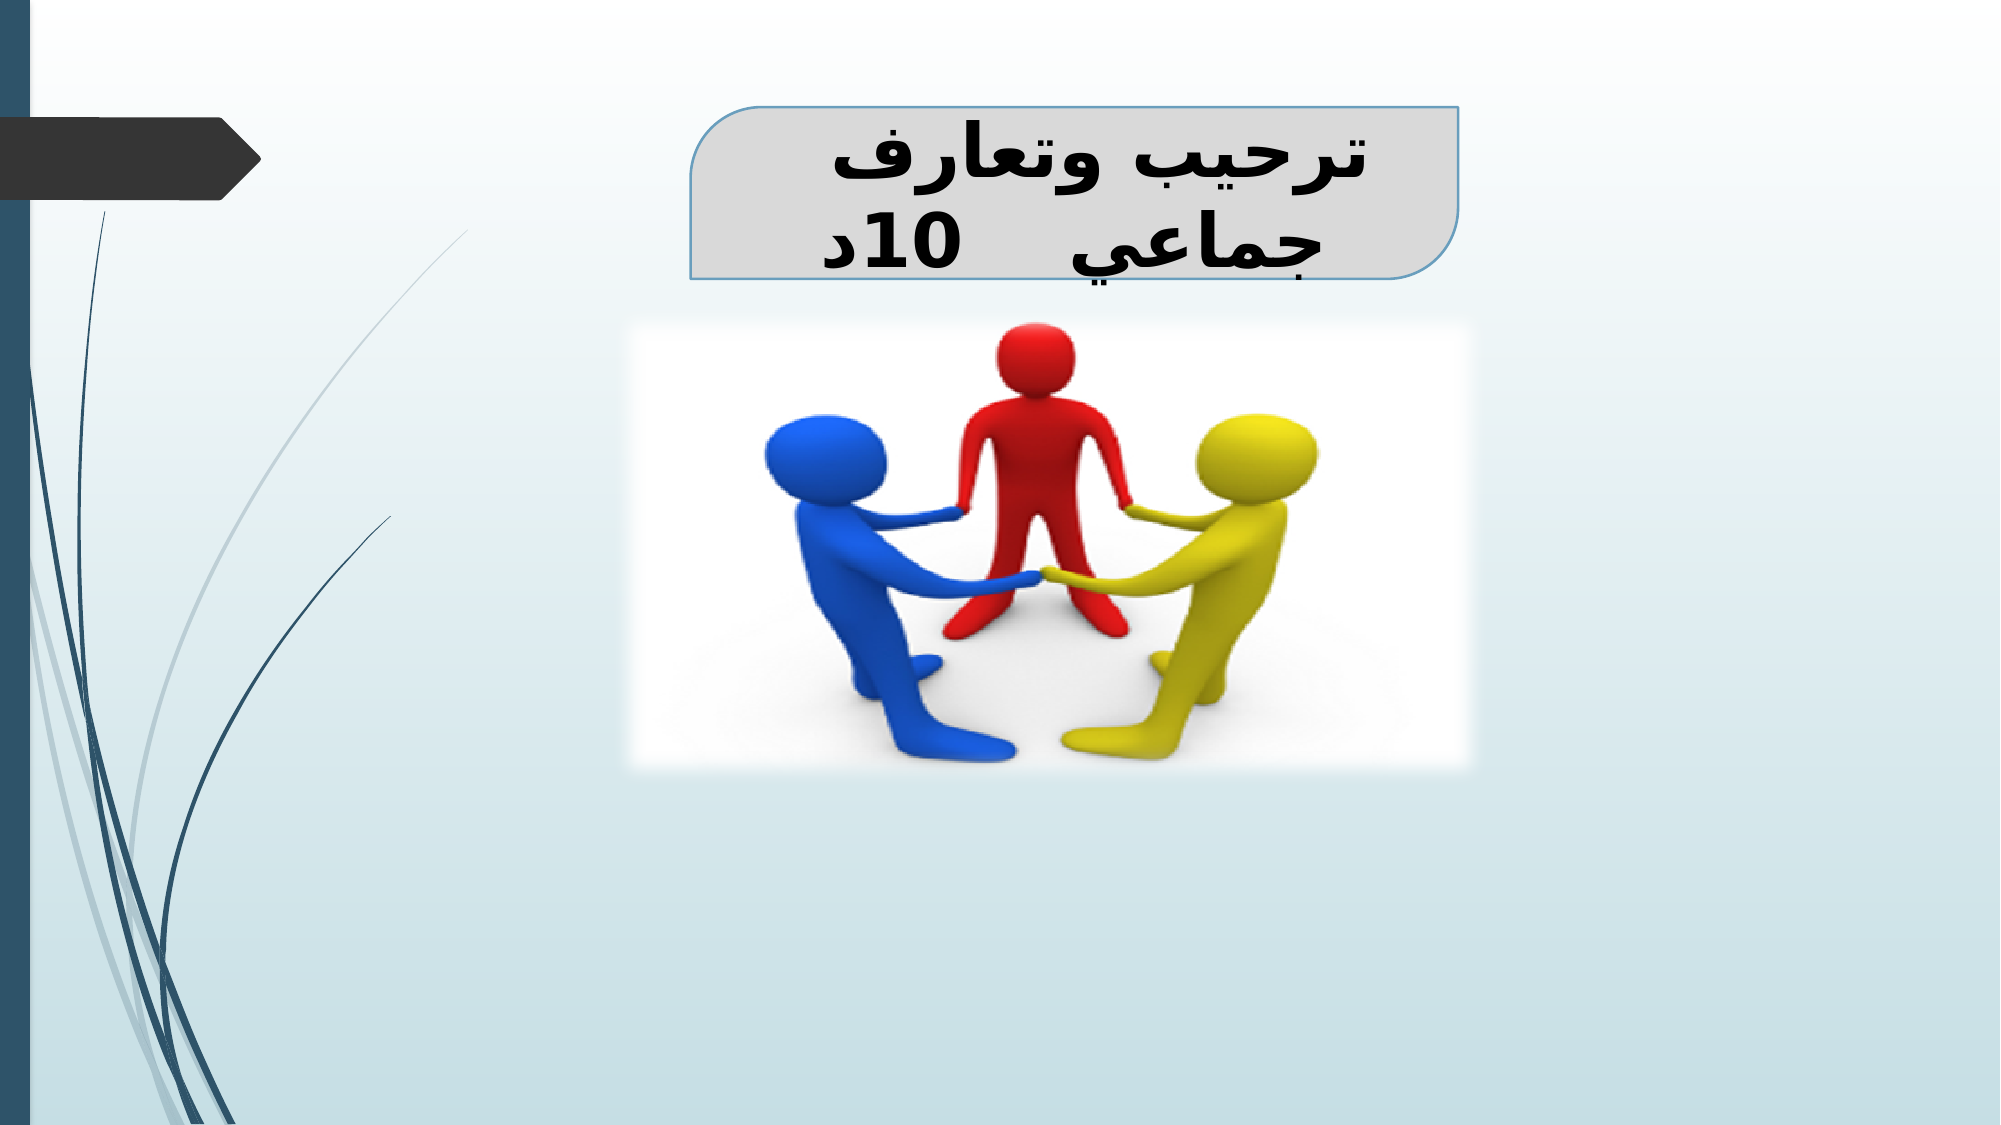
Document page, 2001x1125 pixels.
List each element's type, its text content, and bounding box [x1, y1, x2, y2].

picture [609, 304, 1490, 788]
text_box [37, 557, 605, 633]
text_box ترحيب وتعارف جماعي 10د [689, 105, 1460, 281]
